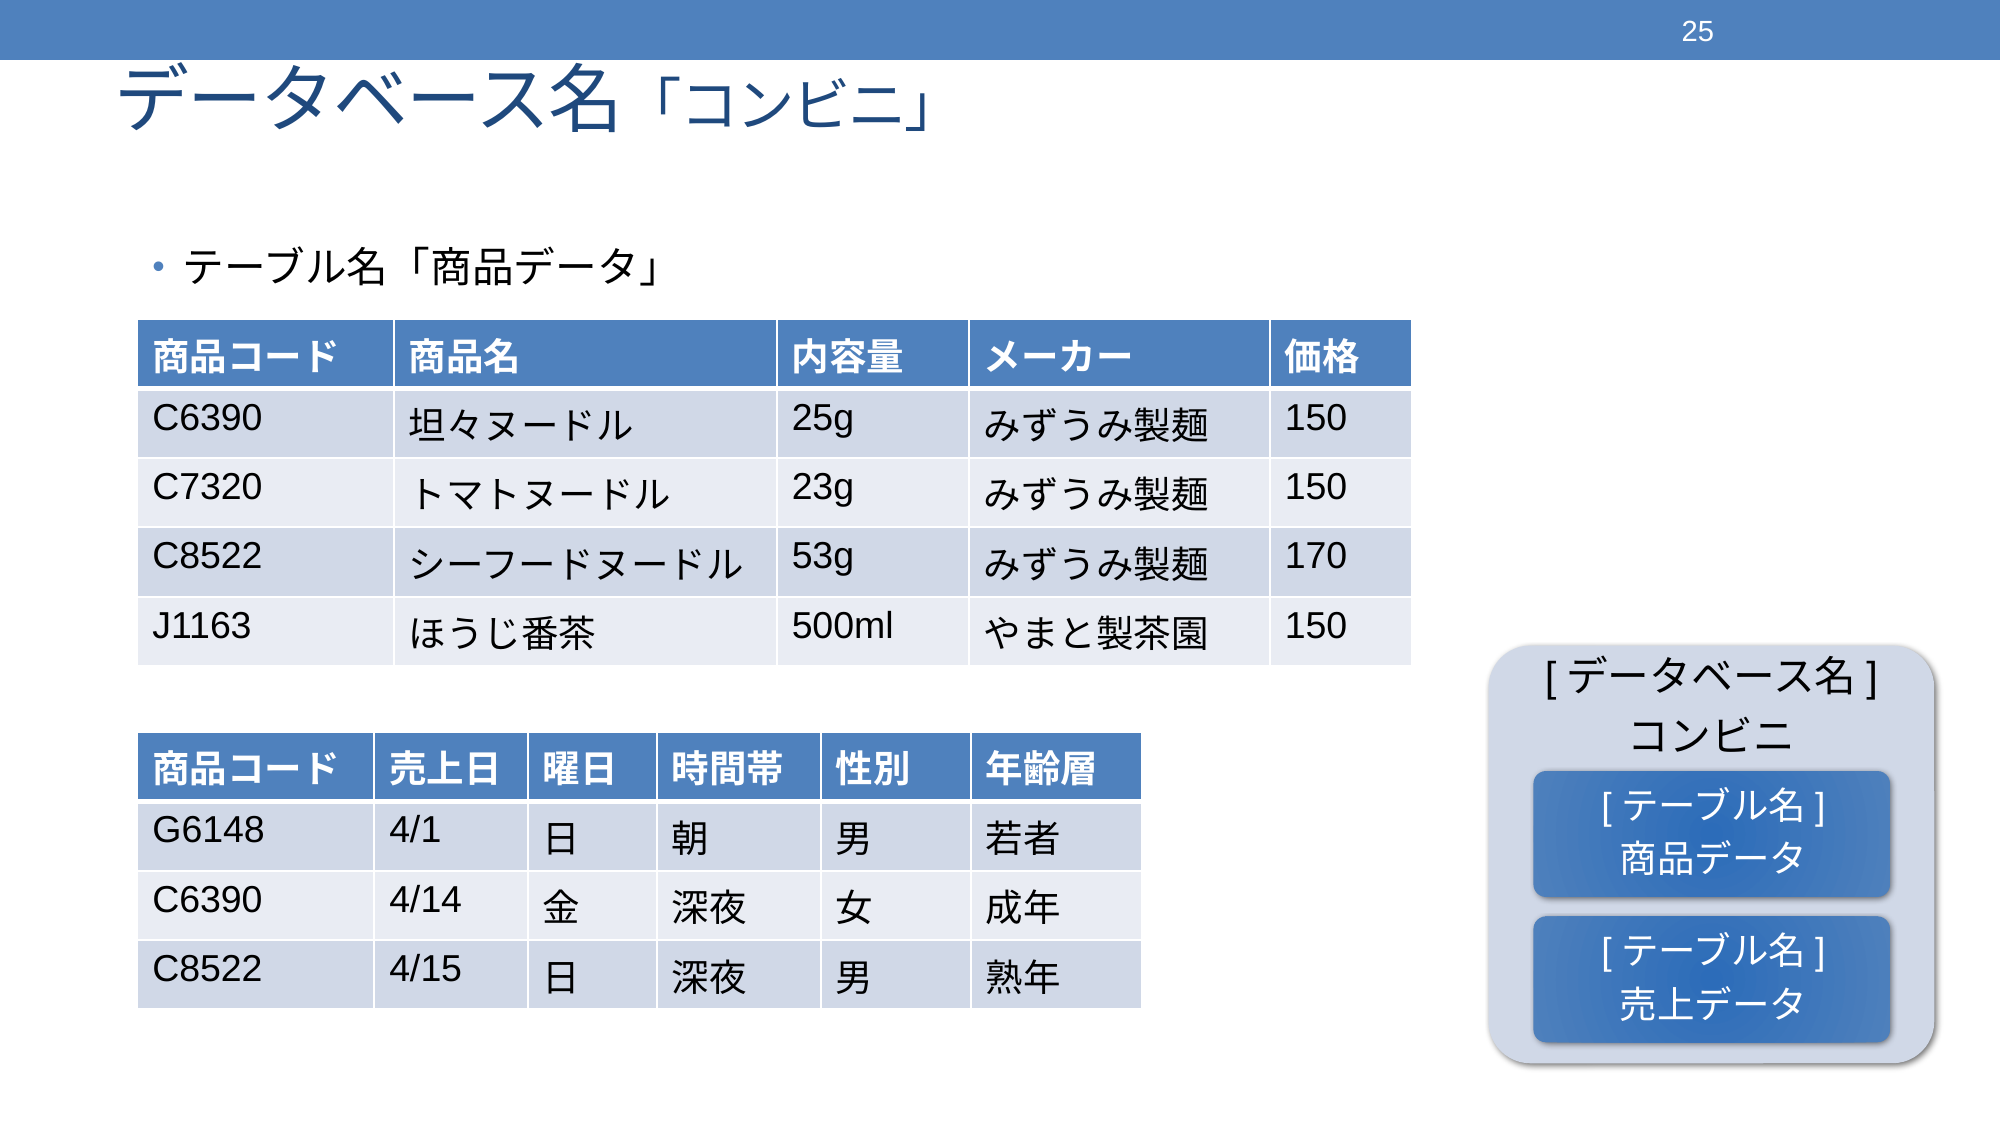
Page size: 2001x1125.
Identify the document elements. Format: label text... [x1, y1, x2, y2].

table_header 年齢層 [972, 733, 1141, 799]
table_cell 25g [778, 391, 968, 457]
table_cell 150 [1271, 598, 1411, 665]
table_cell 日 [529, 941, 656, 1008]
table_cell みずうみ製麺 [970, 459, 1269, 526]
slide_number 25 [1666, 3, 1900, 57]
title データベース名「コンビニ」 [99, 59, 1900, 133]
table_header 価格 [1271, 320, 1411, 386]
table_cell 金 [529, 872, 656, 939]
table_cell C6390 [138, 872, 373, 939]
table_cell 男 [822, 941, 970, 1008]
table_cell J1163 [138, 598, 393, 665]
table_cell C8522 [138, 528, 393, 596]
table_cell 150 [1271, 459, 1411, 526]
table_header 商品名 [395, 320, 776, 386]
table_cell 170 [1271, 528, 1411, 596]
table_cell 深夜 [658, 872, 820, 939]
table_header 商品コード [138, 320, 393, 386]
table_cell 朝 [658, 804, 820, 870]
table_cell C7320 [138, 459, 393, 526]
table_cell C8522 [138, 941, 373, 1008]
table_header 売上日 [375, 733, 527, 799]
table_cell やまと製茶園 [970, 598, 1269, 665]
table_header 曜日 [529, 733, 656, 799]
table_header メーカー [970, 320, 1269, 386]
table_cell みずうみ製麺 [970, 391, 1269, 457]
table_header 性別 [822, 733, 970, 799]
table_cell シーフードヌードル [395, 528, 776, 596]
table_cell 4/14 [375, 872, 527, 939]
table_cell 日 [529, 804, 656, 870]
table_cell 女 [822, 872, 970, 939]
table_header 内容量 [778, 320, 968, 386]
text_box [1488, 645, 1935, 1064]
table_cell 男 [822, 804, 970, 870]
table_cell G6148 [138, 804, 373, 870]
table_cell 熟年 [972, 941, 1141, 1008]
table_cell 4/1 [375, 804, 527, 870]
table_cell 500ml [778, 598, 968, 665]
table_cell みずうみ製麺 [970, 528, 1269, 596]
table_cell 深夜 [658, 941, 820, 1008]
table_cell 4/15 [375, 941, 527, 1008]
table_header 時間帯 [658, 733, 820, 799]
table_cell 53g [778, 528, 968, 596]
table_cell 成年 [972, 872, 1141, 939]
table_cell トマトヌードル [395, 459, 776, 526]
table_cell 若者 [972, 804, 1141, 870]
table_header 商品コード [138, 733, 373, 799]
table_cell ほうじ番茶 [395, 598, 776, 665]
table_cell C6390 [138, 391, 393, 457]
table_cell 23g [778, 459, 968, 526]
table_cell 坦々ヌードル [395, 391, 776, 457]
table_cell 150 [1271, 391, 1411, 457]
list テーブル名「商品データ」 テーブル名「売上データ」 [137, 233, 1863, 1014]
